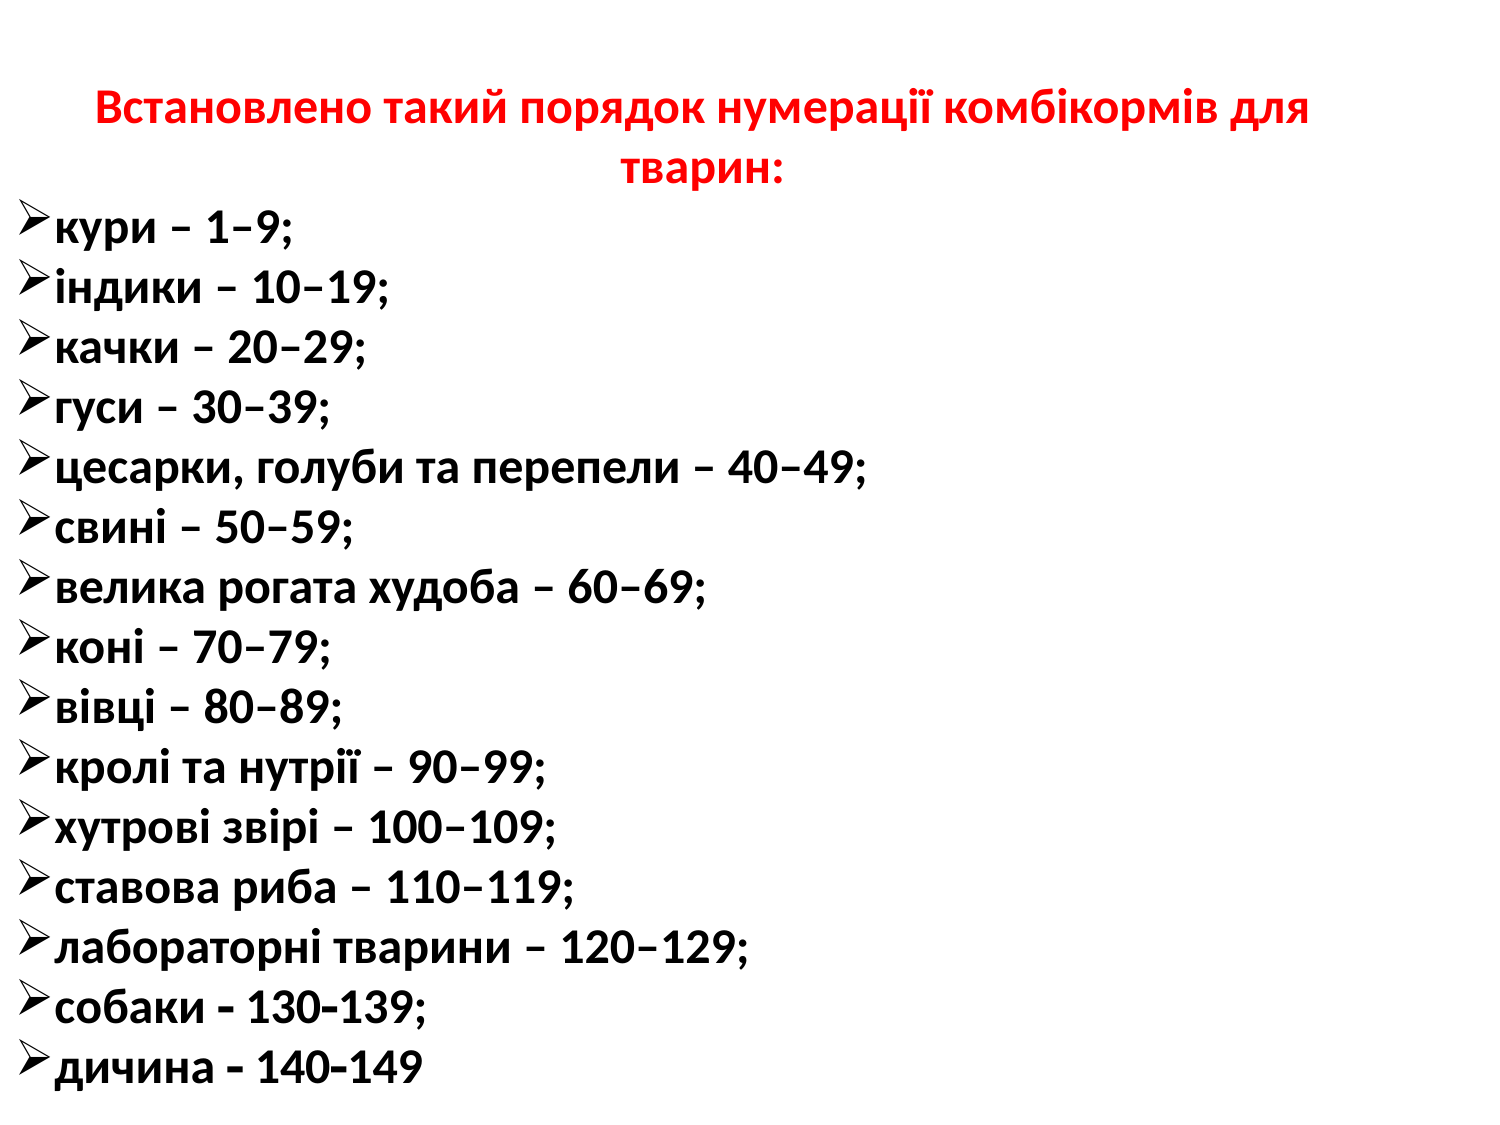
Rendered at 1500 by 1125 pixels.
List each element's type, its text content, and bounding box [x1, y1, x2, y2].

text_box Встановлено такий порядок нумерації комбікормів для тварин: кури – 1–9; індики – 10–19; качки – 20–29; гуси – 30–39; цесарки, голуби та перепели – 40–49; свині – 50–59; велика рогата худоба – 60–69; коні – 70–79; вівці – 80–89; кролі та нутрії – 90–99; хутрові звірі – 100–109; ставова риба – 110–119; лабораторні тварини – 120–129; собаки  130139; дичина  140149 [0, 66, 1406, 1102]
